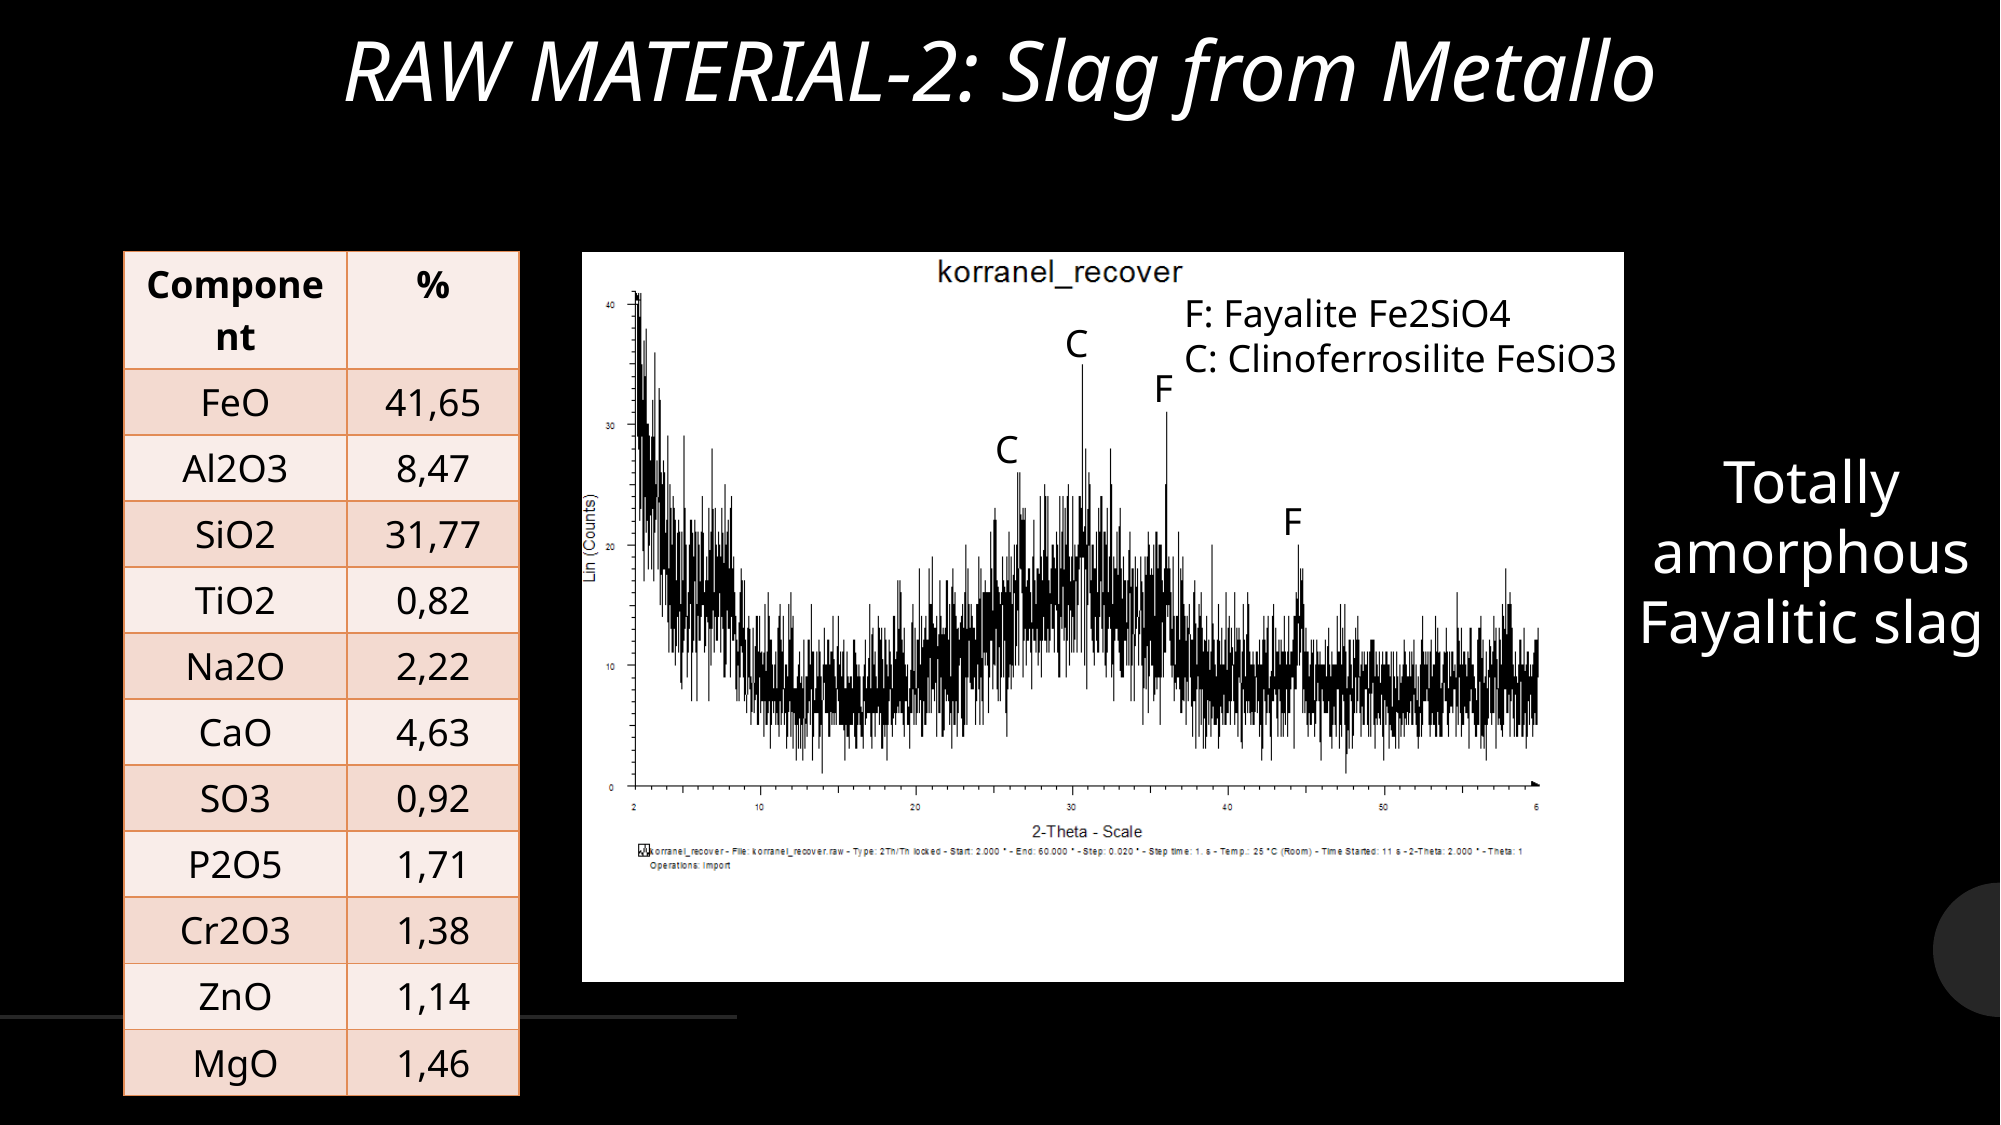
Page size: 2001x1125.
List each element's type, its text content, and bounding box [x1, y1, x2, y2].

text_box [582, 252, 1624, 982]
text_box RAW MATERIAL-2: Slag from Metallo [0, 3, 2000, 147]
text_box F: Fayalite Fe2SiO4 C: Clinoferrosilite FeSiO3 [1624, 282, 1633, 387]
text_box Totally amorphous Fayalitic slag [1624, 437, 2000, 663]
table_cell Cr2O3 [125, 898, 346, 963]
table_cell Na2O [125, 634, 346, 698]
table_cell TiO2 [125, 568, 346, 632]
table_header Component [125, 252, 346, 368]
table_cell P2O5 [125, 832, 346, 896]
table_cell 1,38 [348, 898, 518, 963]
table_cell 41,65 [348, 370, 518, 434]
table_cell 1,46 [348, 1030, 518, 1095]
table_cell 0,92 [348, 766, 518, 830]
table_cell 2,22 [348, 634, 518, 698]
table_cell CaO [125, 700, 346, 764]
table_cell 1,14 [348, 964, 518, 1029]
table_cell 0,82 [348, 568, 518, 632]
table_cell SO3 [125, 766, 346, 830]
table_cell 4,63 [348, 700, 518, 764]
table_cell MgO [125, 1030, 346, 1095]
table_header % [348, 252, 518, 368]
table_cell ZnO [125, 964, 346, 1029]
table_cell Al2O3 [125, 436, 346, 500]
table_cell 31,77 [348, 502, 518, 566]
table_cell SiO2 [125, 502, 346, 566]
table_cell 1,71 [348, 832, 518, 896]
table_cell 8,47 [348, 436, 518, 500]
table_cell FeO [125, 370, 346, 434]
